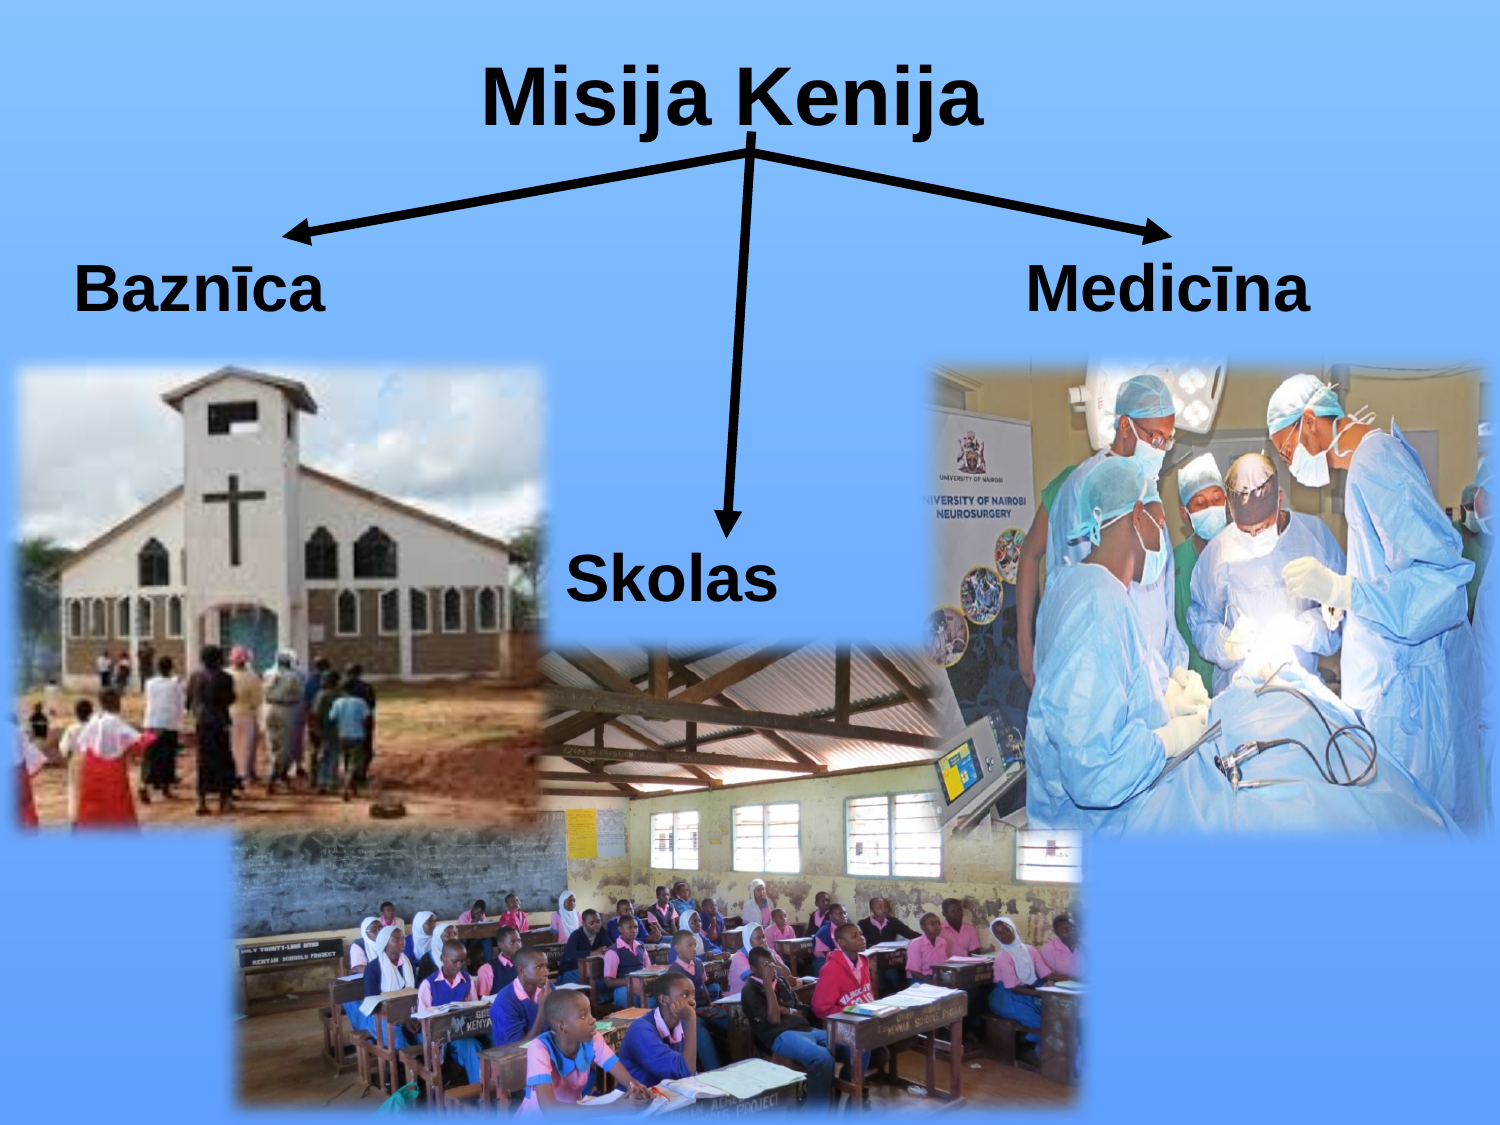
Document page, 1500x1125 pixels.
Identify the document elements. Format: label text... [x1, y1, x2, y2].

text_box [281, 152, 749, 241]
text_box [751, 152, 1172, 236]
text_box Medicīna [860, 236, 1438, 332]
text_box [720, 131, 752, 539]
text_box Skolas [565, 527, 908, 622]
text_box Misija Kenija [46, 35, 1418, 150]
picture [0, 349, 1500, 1125]
text_box Baznīca [59, 237, 657, 333]
